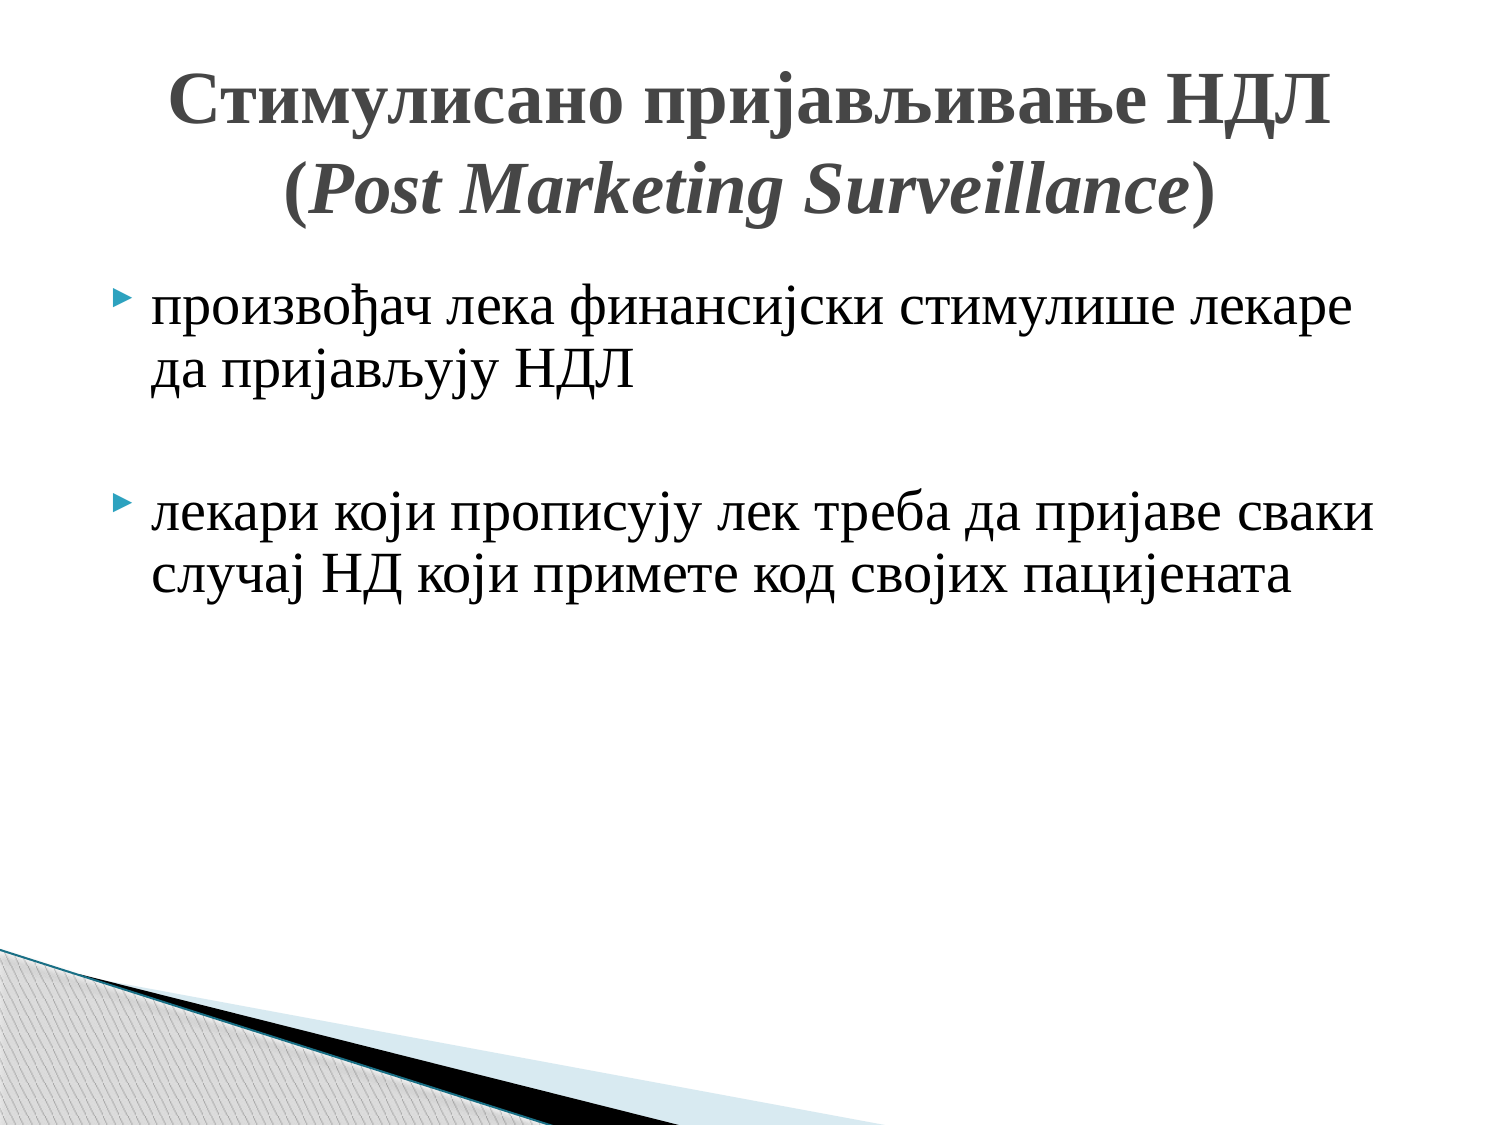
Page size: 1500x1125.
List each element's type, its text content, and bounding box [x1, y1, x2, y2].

title Стимулисано пријављивање НДЛ (Post Marketing Surveillance) [75, 45, 1425, 233]
list произвођач лека финансијски стимулише лекаре да пријављују НДЛ лекари који прописују лек треба да пријаве сваки случај НД који примете код својих пацијената [76, 267, 1427, 1010]
